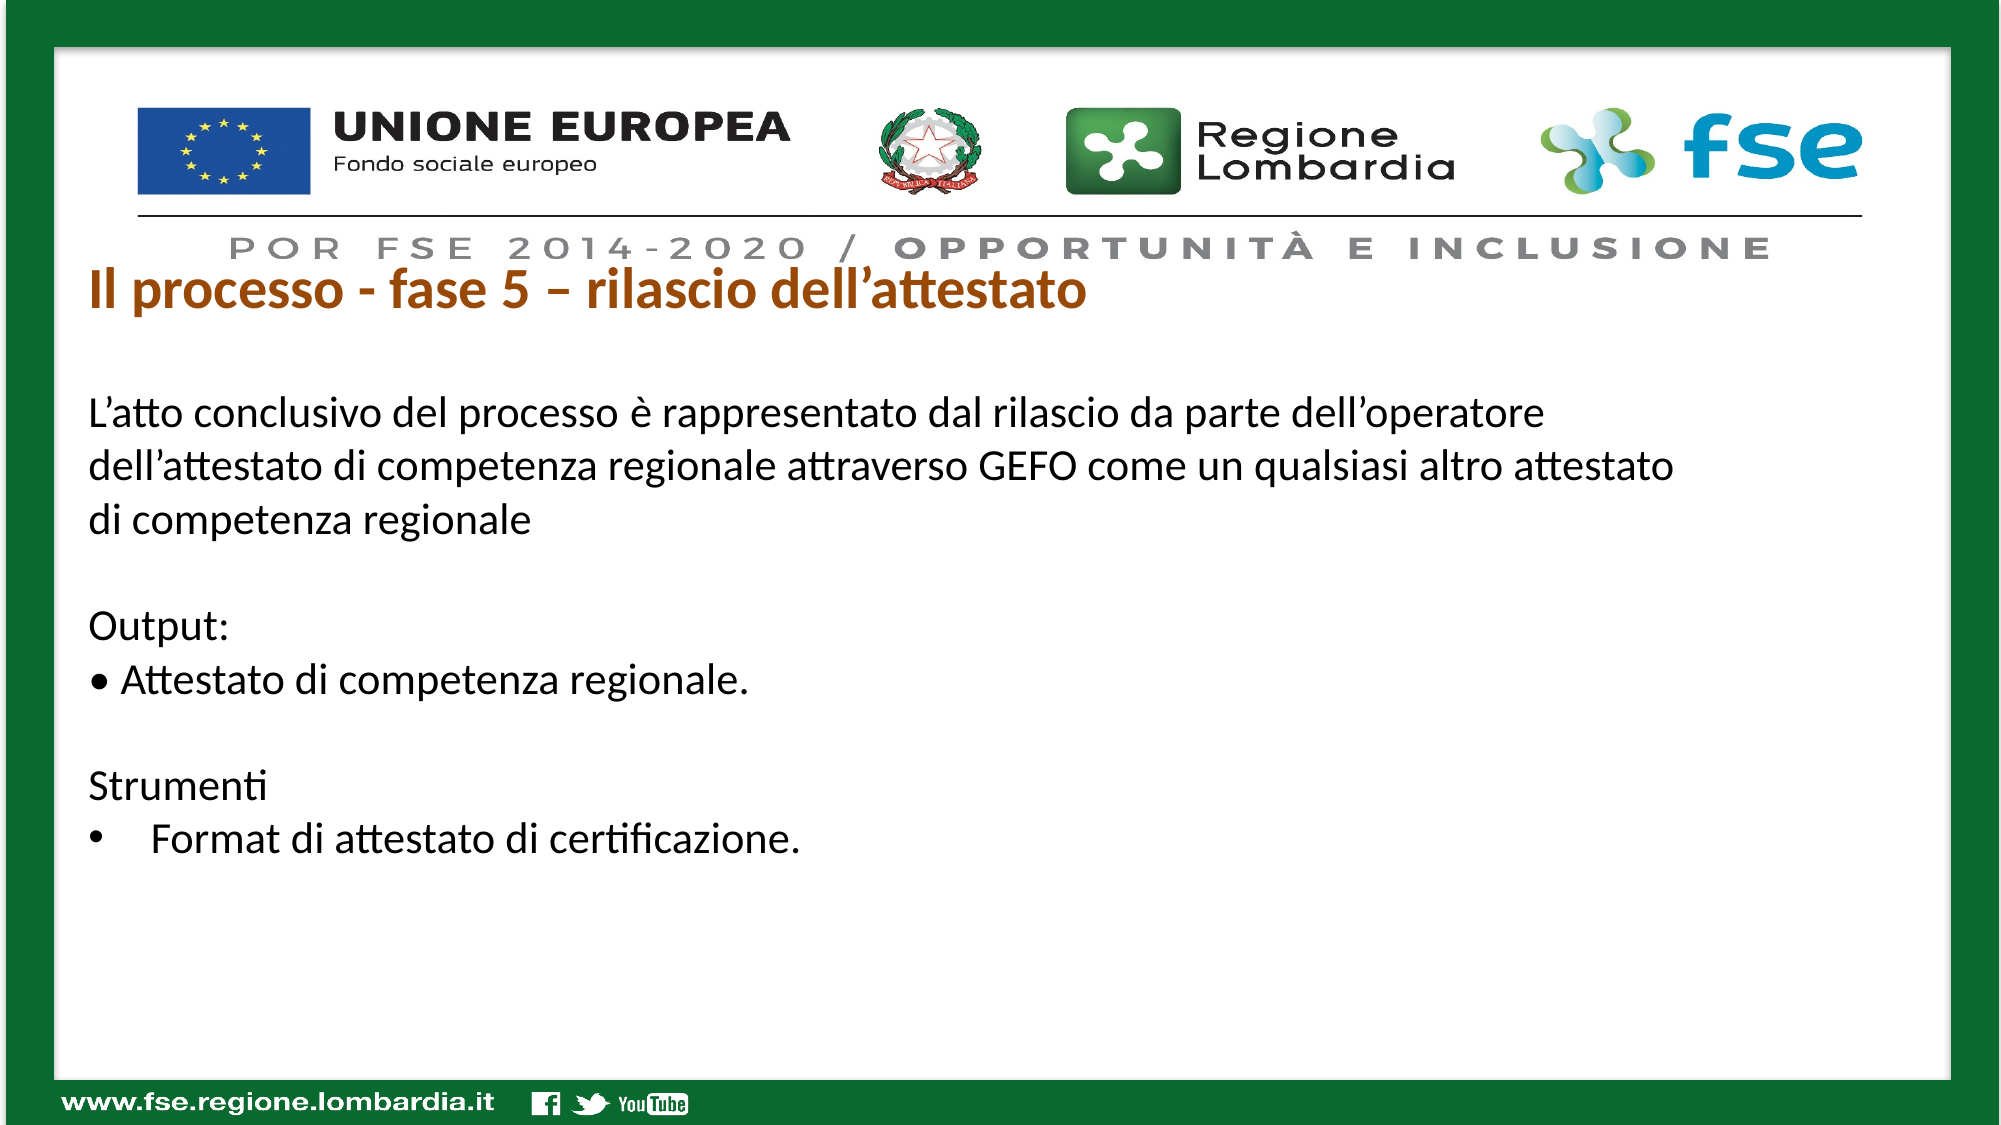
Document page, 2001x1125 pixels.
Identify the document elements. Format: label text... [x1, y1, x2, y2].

text_box Il processo - fase 5 – rilascio dell’attestato [73, 242, 1724, 328]
text_box L’atto conclusivo del processo è rappresentato dal rilascio da parte dell’operatore dell’attestato di competenza regionale attraverso GEFO come un qualsiasi altro attestato di competenza regionale Output: • Attestato di competenza regionale. Strumenti Format di attestato di certificazione. [73, 375, 1724, 871]
picture [132, 103, 1867, 267]
picture [60, 1091, 689, 1116]
